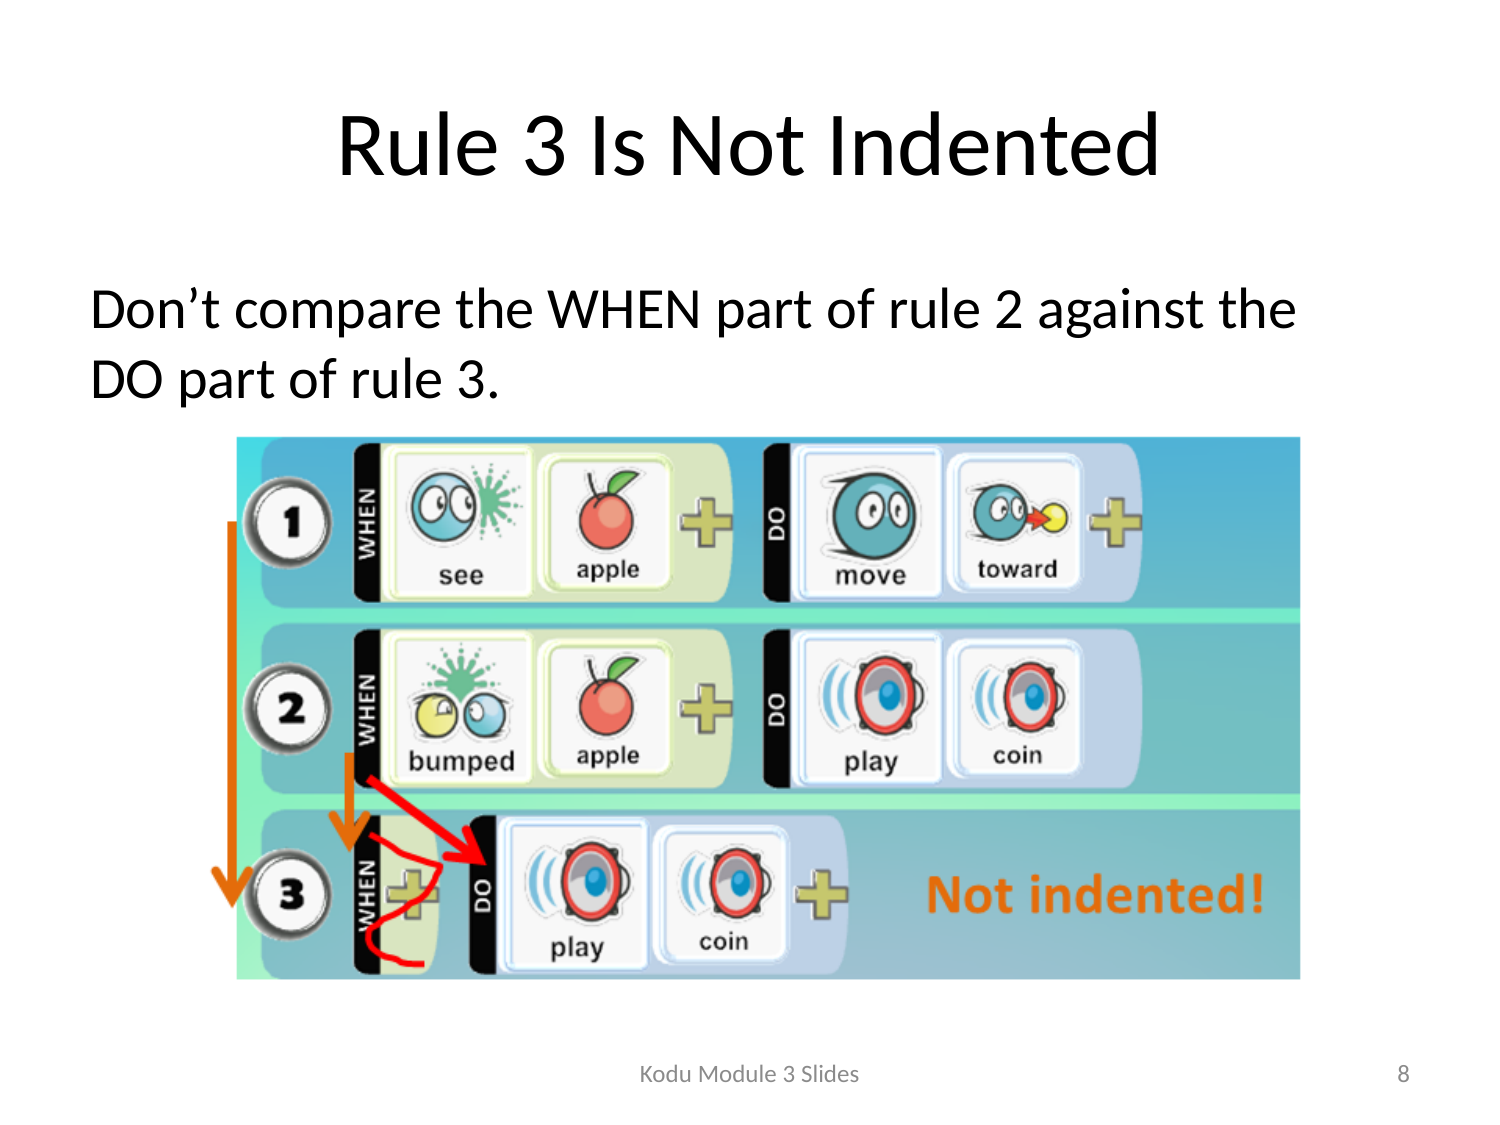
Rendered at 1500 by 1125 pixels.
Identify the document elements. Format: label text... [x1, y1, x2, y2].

slide_number 8 [1074, 1042, 1425, 1103]
picture [187, 431, 1313, 1001]
footer Kodu Module 3 Slides [512, 1042, 988, 1103]
title Rule 3 Is Not Indented [75, 45, 1425, 233]
list Don’t compare the WHEN part of rule 2 against the DO part of rule 3. [75, 262, 1425, 1005]
